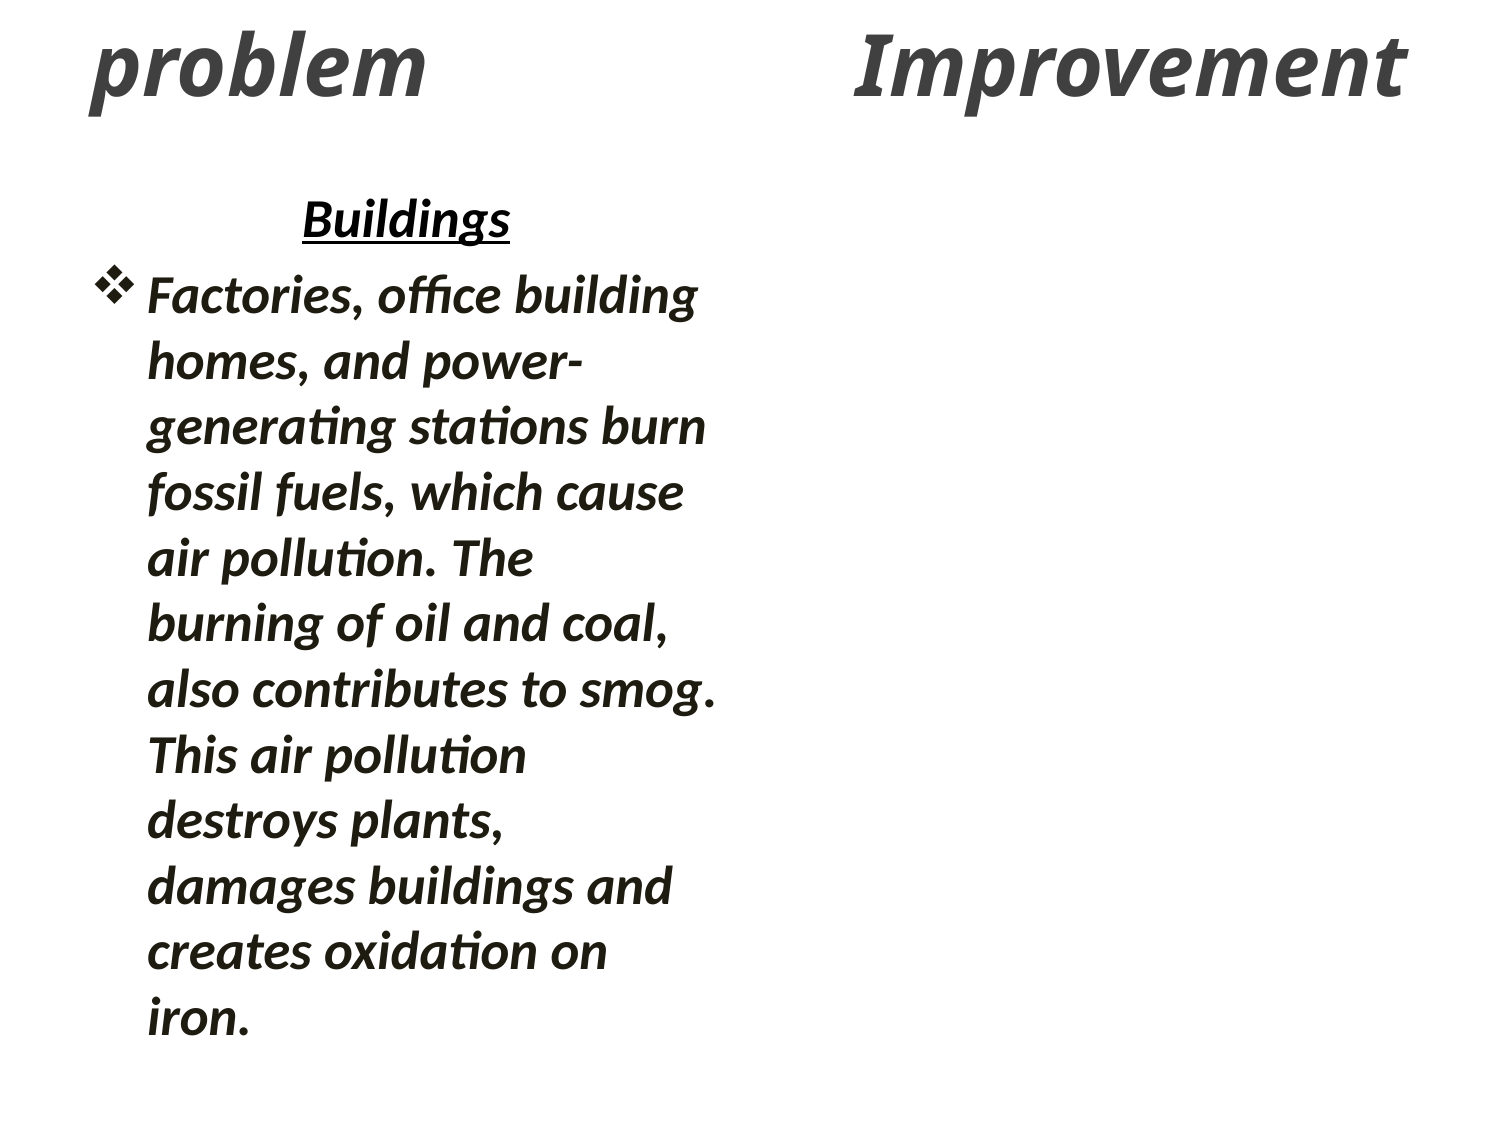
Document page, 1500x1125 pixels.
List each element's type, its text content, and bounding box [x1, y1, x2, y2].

title problem Improvement [75, 0, 1425, 125]
list Buildings Factories, office building homes, and power-generating stations burn fossil fuels, which cause air pollution. The burning of oil and coal, also contributes to smog. This air pollution destroys plants, damages buildings and creates oxidation on iron. [75, 174, 738, 1063]
